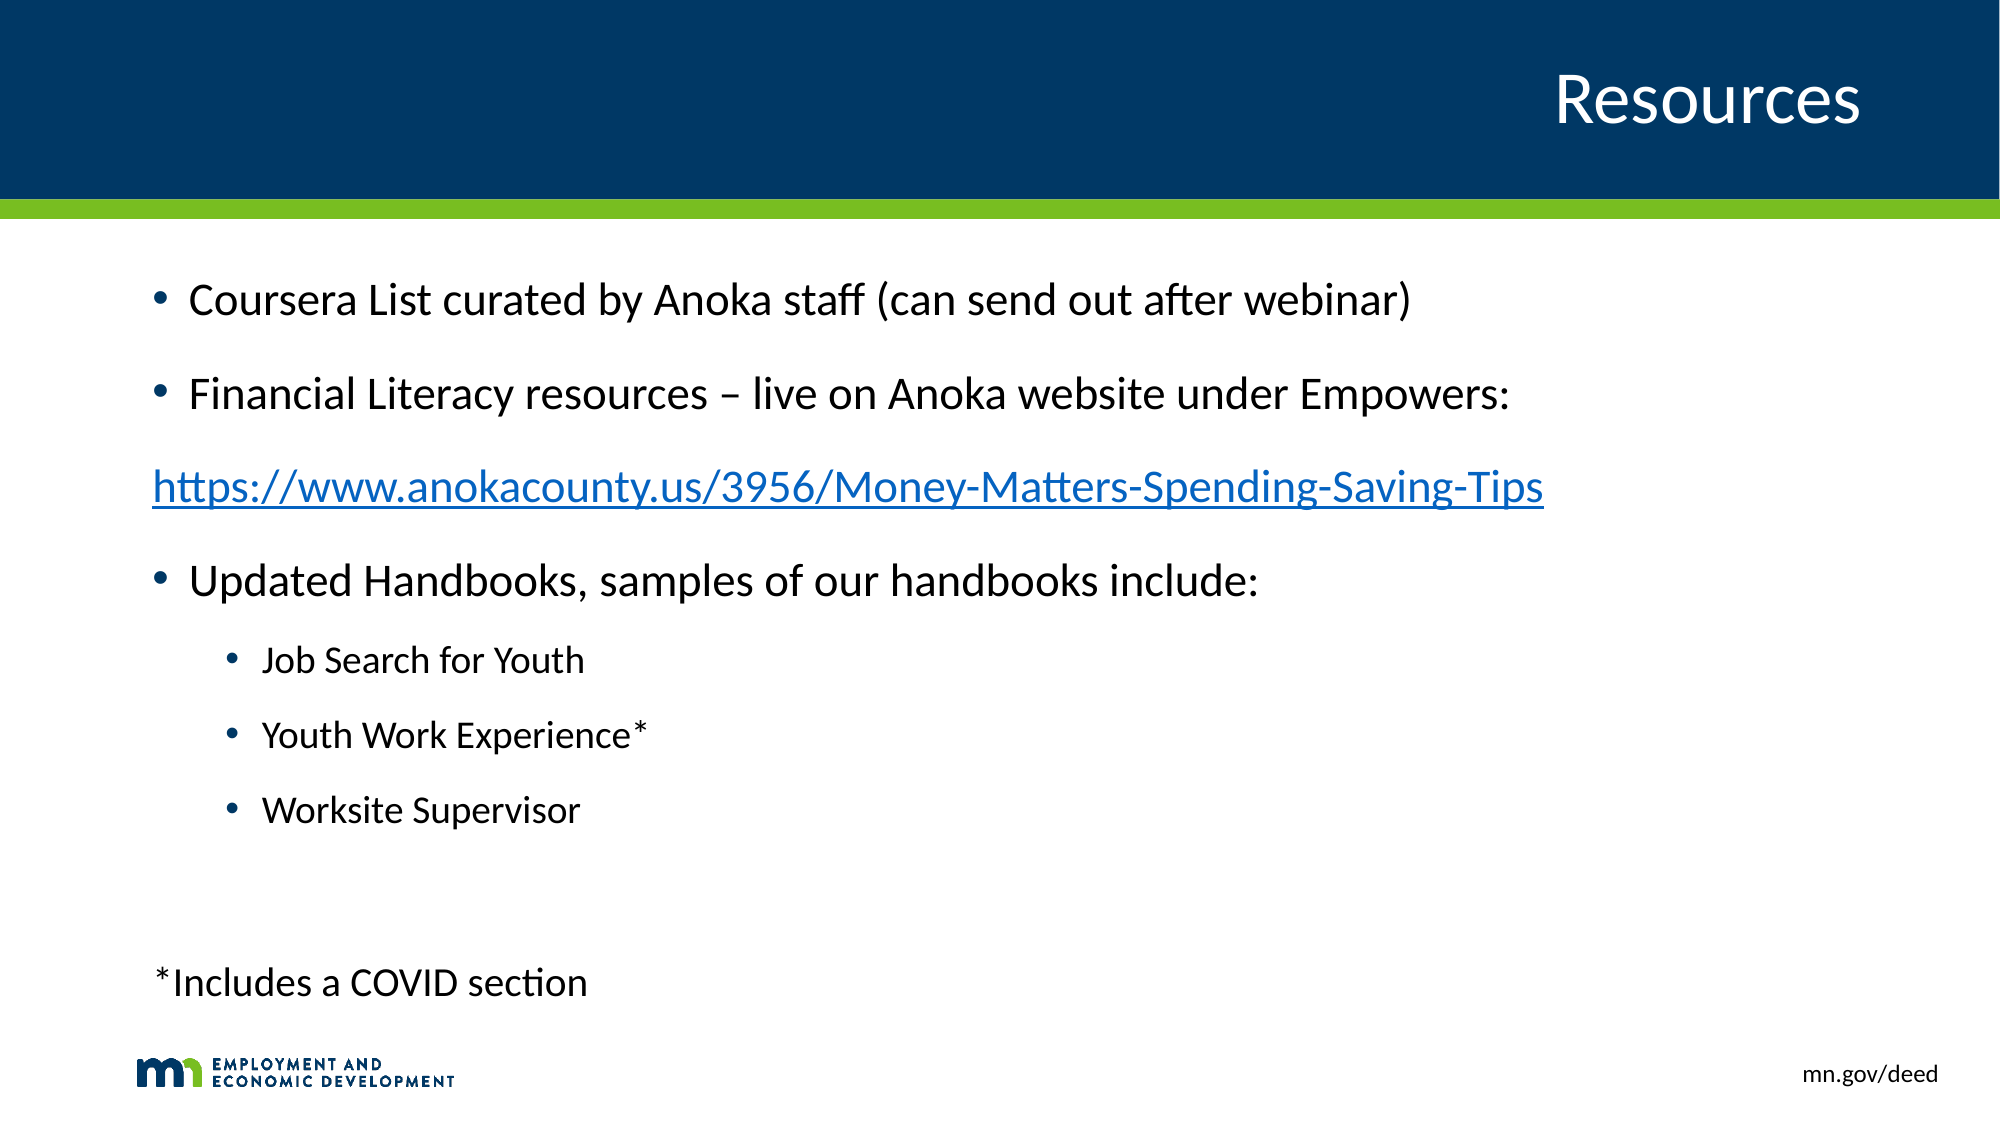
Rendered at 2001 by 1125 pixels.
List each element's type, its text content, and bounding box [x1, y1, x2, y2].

title Resources [137, 0, 1863, 200]
list Coursera List curated by Anoka staff (can send out after webinar) Financial Literacy resources – live on Anoka website under Empowers: https://www.anokacounty.us/3956/Money-Matters-Spending-Saving-Tips Updated Handbooks, samples of our handbooks include: Job Search for Youth Youth Work Experience* Worksite Supervisor *Includes a COVID section [137, 261, 1863, 1014]
footer mn.gov/deed [1037, 1042, 1955, 1103]
picture [137, 1058, 454, 1087]
